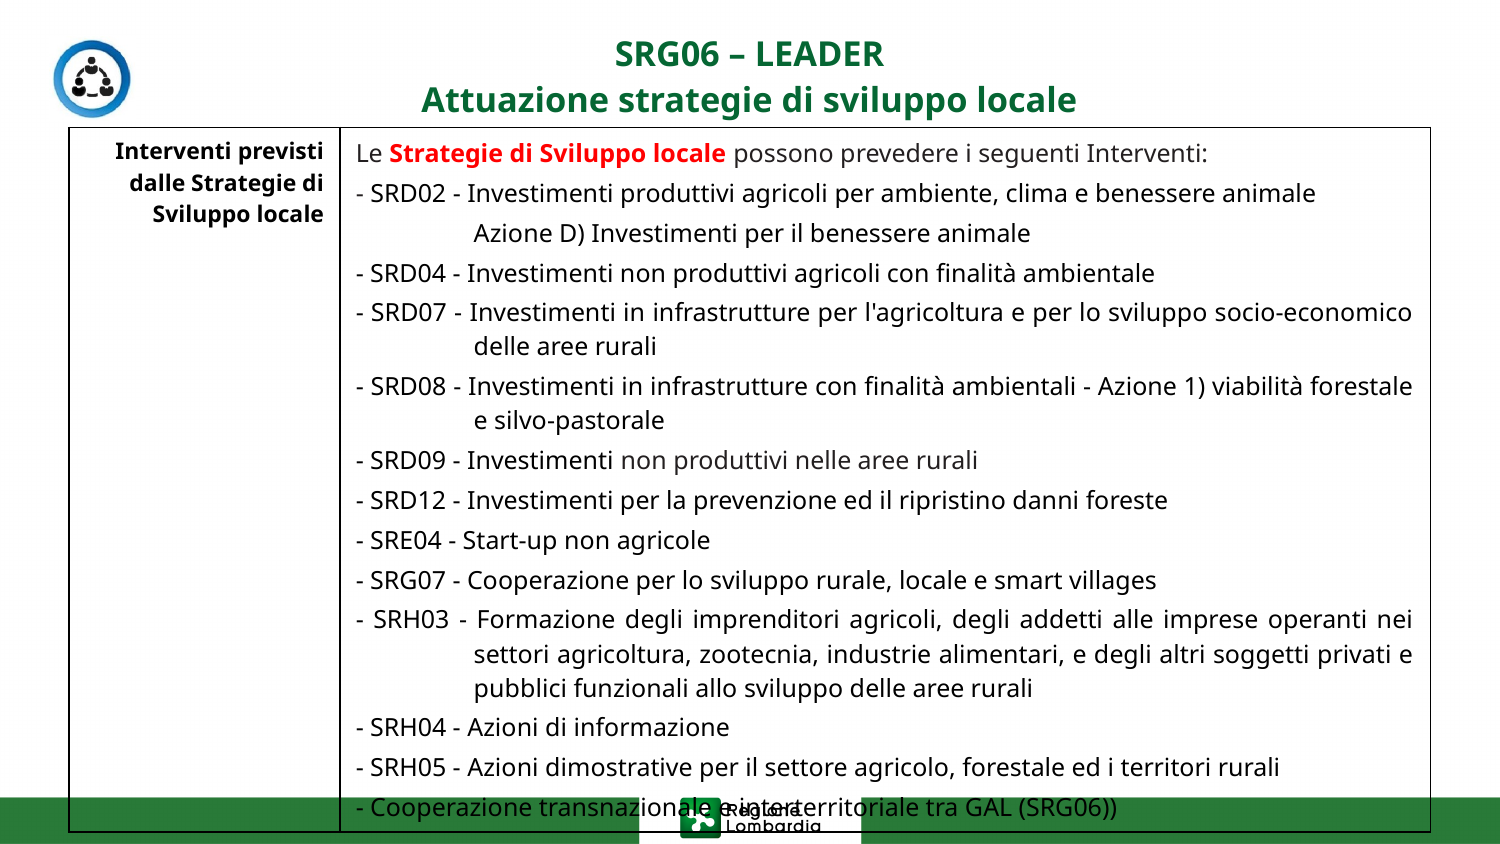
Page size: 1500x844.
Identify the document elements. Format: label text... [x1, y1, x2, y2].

text_box SRG06 – LEADER Attuazione strategie di sviluppo locale [112, 22, 1388, 127]
picture [0, 0, 1500, 844]
table_header Le Strategie di Sviluppo locale possono prevedere i seguenti Interventi: - SRD02 - Investimenti produttivi agricoli per ambiente, clima e benessere animale Azione D) Investimenti per il benessere animale - SRD04 - Investimenti non produttivi agricoli con finalità ambientale - SRD07 - Investimenti in infrastrutture per l'agricoltura e per lo sviluppo socio-economico delle aree rurali - SRD08 - Investimenti in infrastrutture con finalità ambientali - Azione 1) viabilità forestale e silvo-pastorale - SRD09 - Investimenti non produttivi nelle aree rurali - SRD12 - Investimenti per la prevenzione ed il ripristino danni foreste - SRE04 - Start-up non agricole - SRG07 - Cooperazione per lo sviluppo rurale, locale e smart villages - SRH03 - Formazione degli imprenditori agricoli, degli addetti alle imprese operanti nei settori agricoltura, zootecnia, industrie alimentari, e degli altri soggetti privati e pubblici funzionali allo sviluppo delle aree rurali - SRH04 - Azioni di informazione - SRH05 - Azioni dimostrative per il settore agricolo, forestale ed i territori rurali - Cooperazione transnazionale e interterritoriale tra GAL (SRG06)) [341, 128, 1430, 831]
table_header Interventi previsti dalle Strategie di Sviluppo locale [70, 128, 339, 831]
